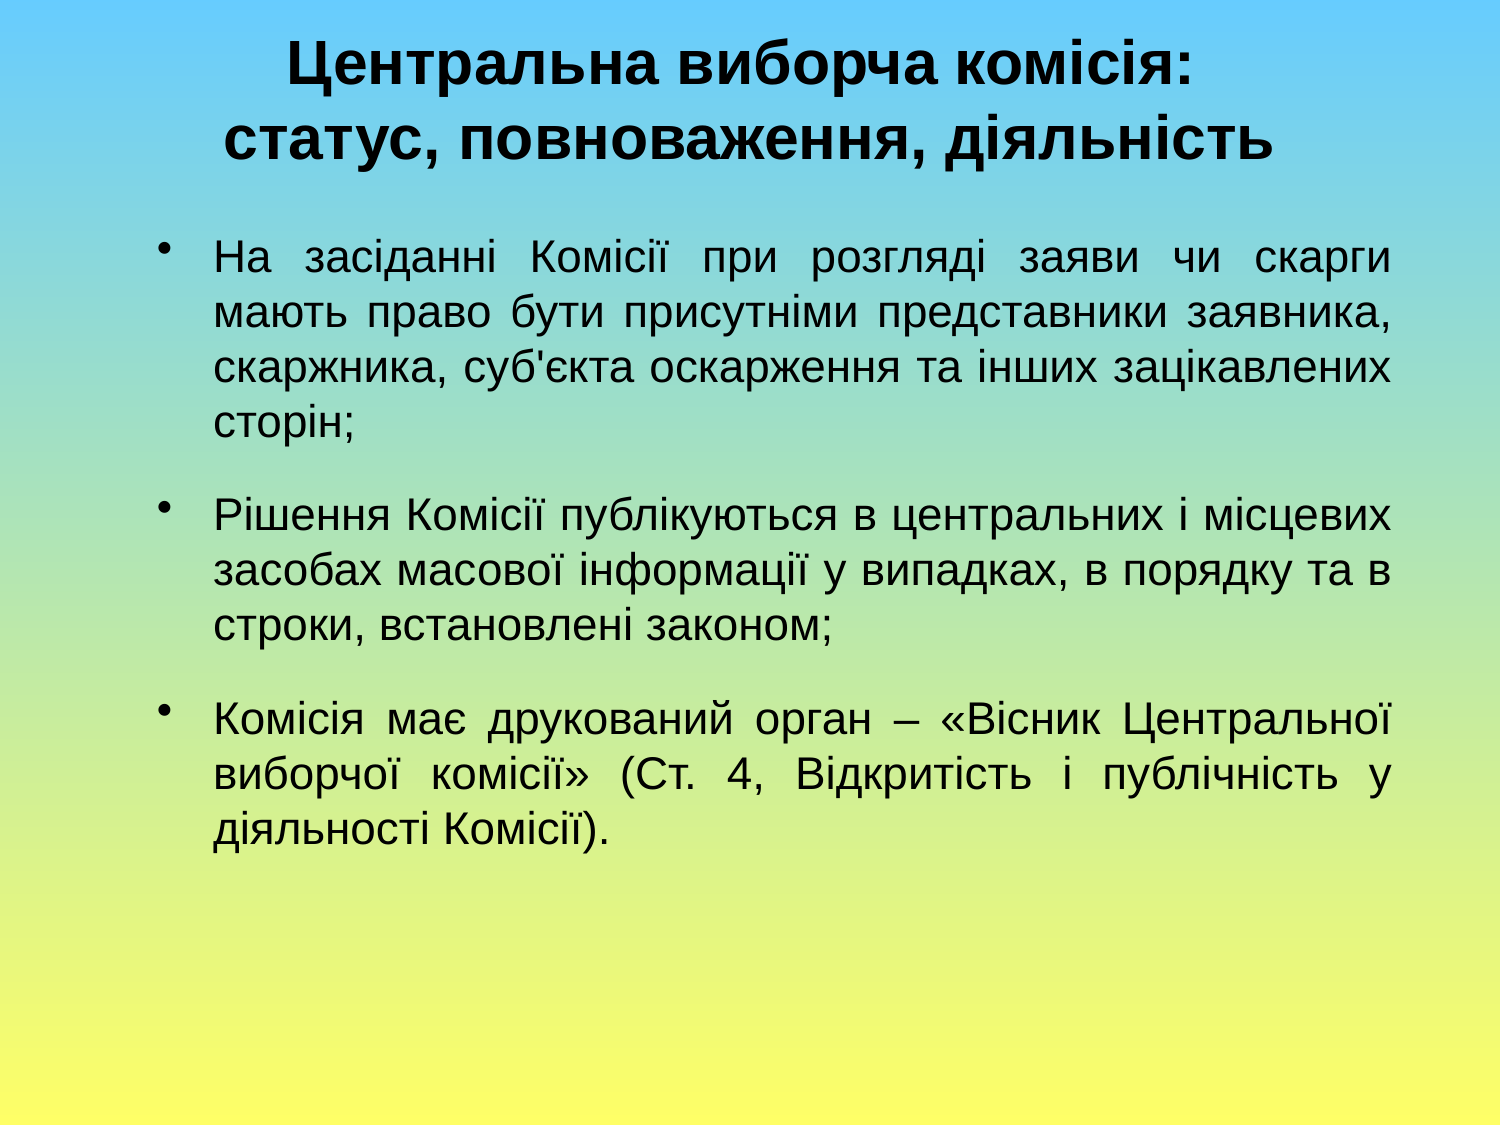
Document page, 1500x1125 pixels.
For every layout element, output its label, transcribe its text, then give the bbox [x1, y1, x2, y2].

title Центральна виборча комісія: статус, повноваження, діяльність [0, 0, 1500, 181]
list На засіданні Комісії при розгляді заяви чи скарги мають право бути присутніми представники заявника, скаржника, суб'єкта оскарження та інших зацікавлених сторін; Рішення Комісії публікуються в центральних і місцевих засобах масової інформації у випадках, в порядку та в строки, встановлені законом; Комісія має друкований орган – «Вісник Центральної виборчої комісії» (Ст. 4, Відкритість і публічність у діяльності Комісії). [141, 219, 1409, 891]
